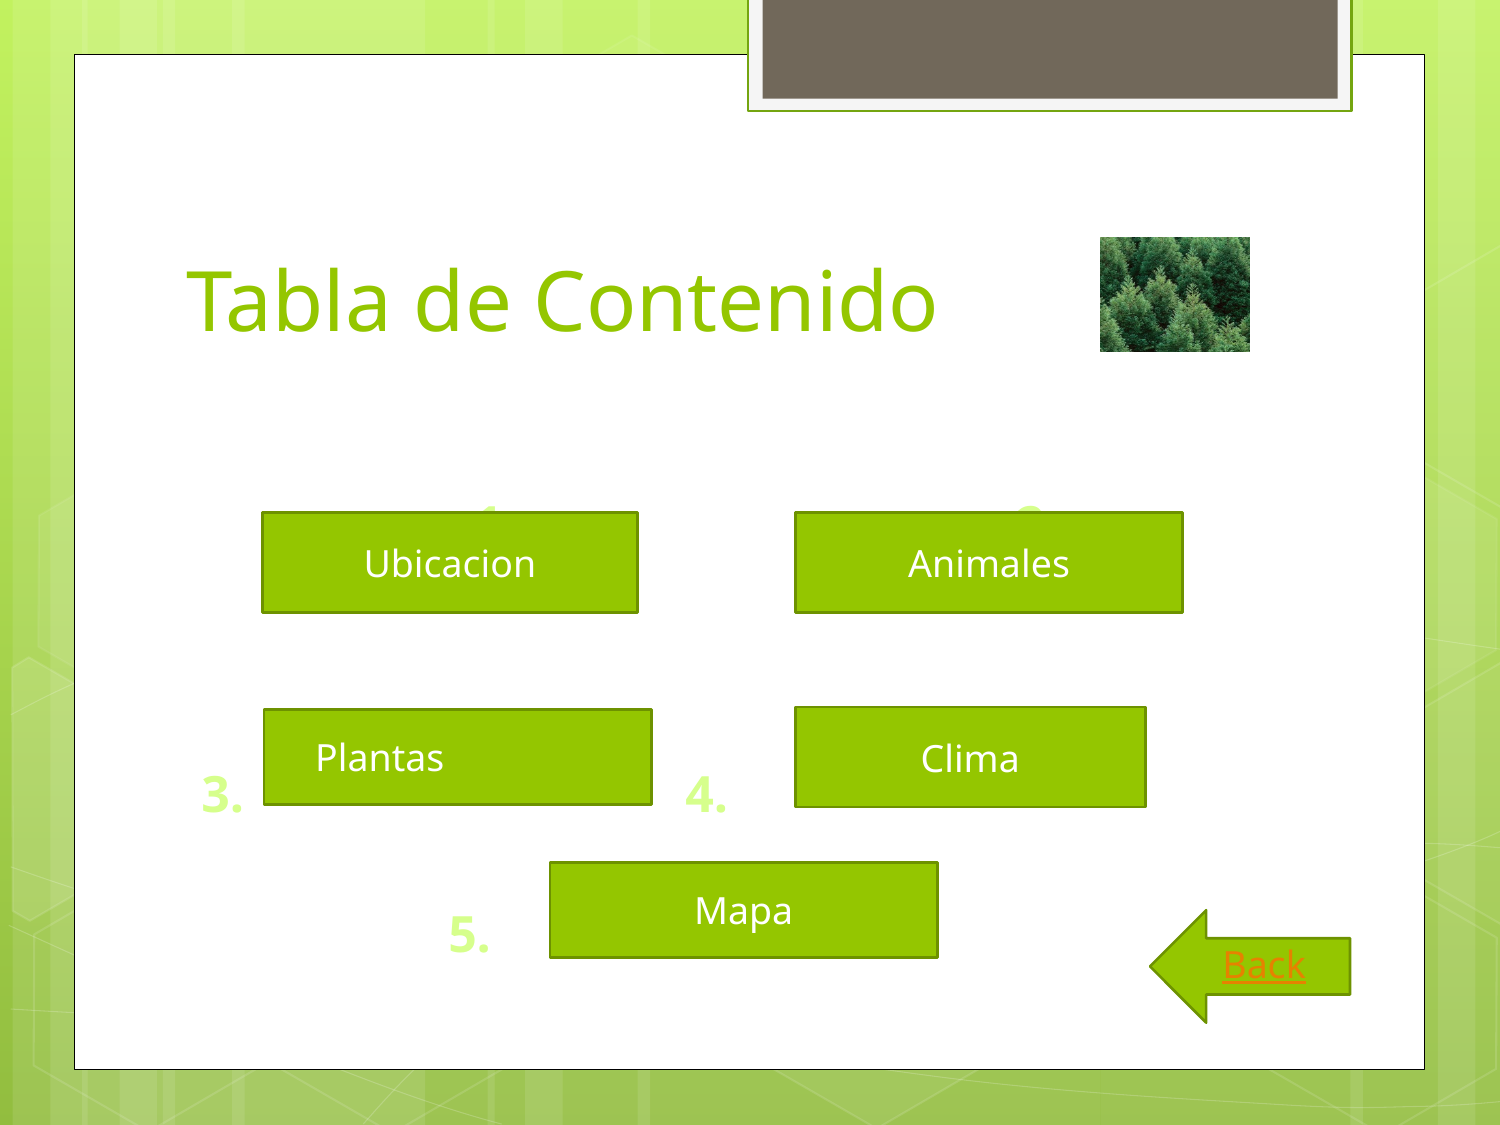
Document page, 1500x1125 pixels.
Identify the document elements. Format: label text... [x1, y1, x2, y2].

text_box Back [1149, 908, 1352, 1024]
text_box Ubicacion [261, 511, 639, 614]
title Tabla de Contenido [171, 168, 1324, 357]
list 1. 2. 3. 4. 5. [174, 425, 1287, 1001]
text_box Mapa [549, 861, 939, 959]
text_box Animales [794, 511, 1184, 614]
text_box Plantas [263, 708, 653, 806]
picture [1099, 237, 1251, 352]
text_box Clima [794, 706, 1147, 808]
